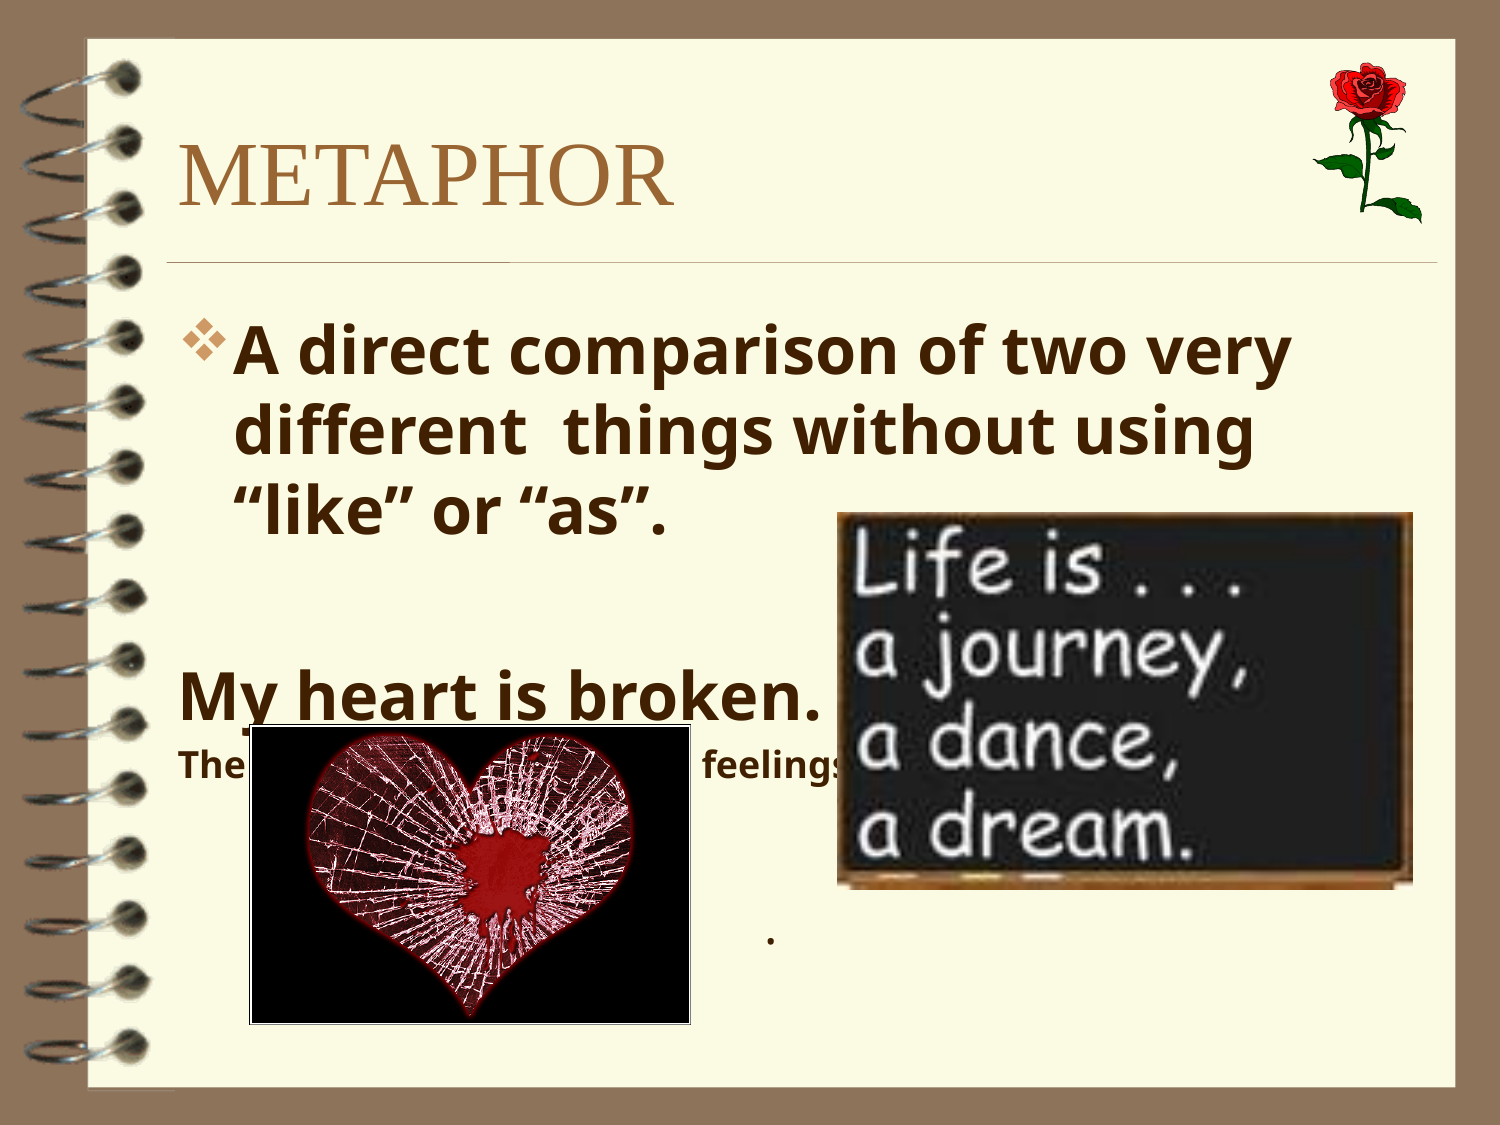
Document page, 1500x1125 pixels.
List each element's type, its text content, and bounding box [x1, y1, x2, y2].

picture [0, 0, 175, 1125]
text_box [1312, 62, 1423, 225]
title METAPHOR [162, 74, 1438, 263]
list A direct comparison of two very different things without using “like” or “as”. My heart is broken. The heart is a metaphor for feelings. [162, 299, 1438, 826]
picture [249, 724, 692, 1026]
text_box . [749, 887, 793, 963]
picture [837, 512, 1413, 890]
